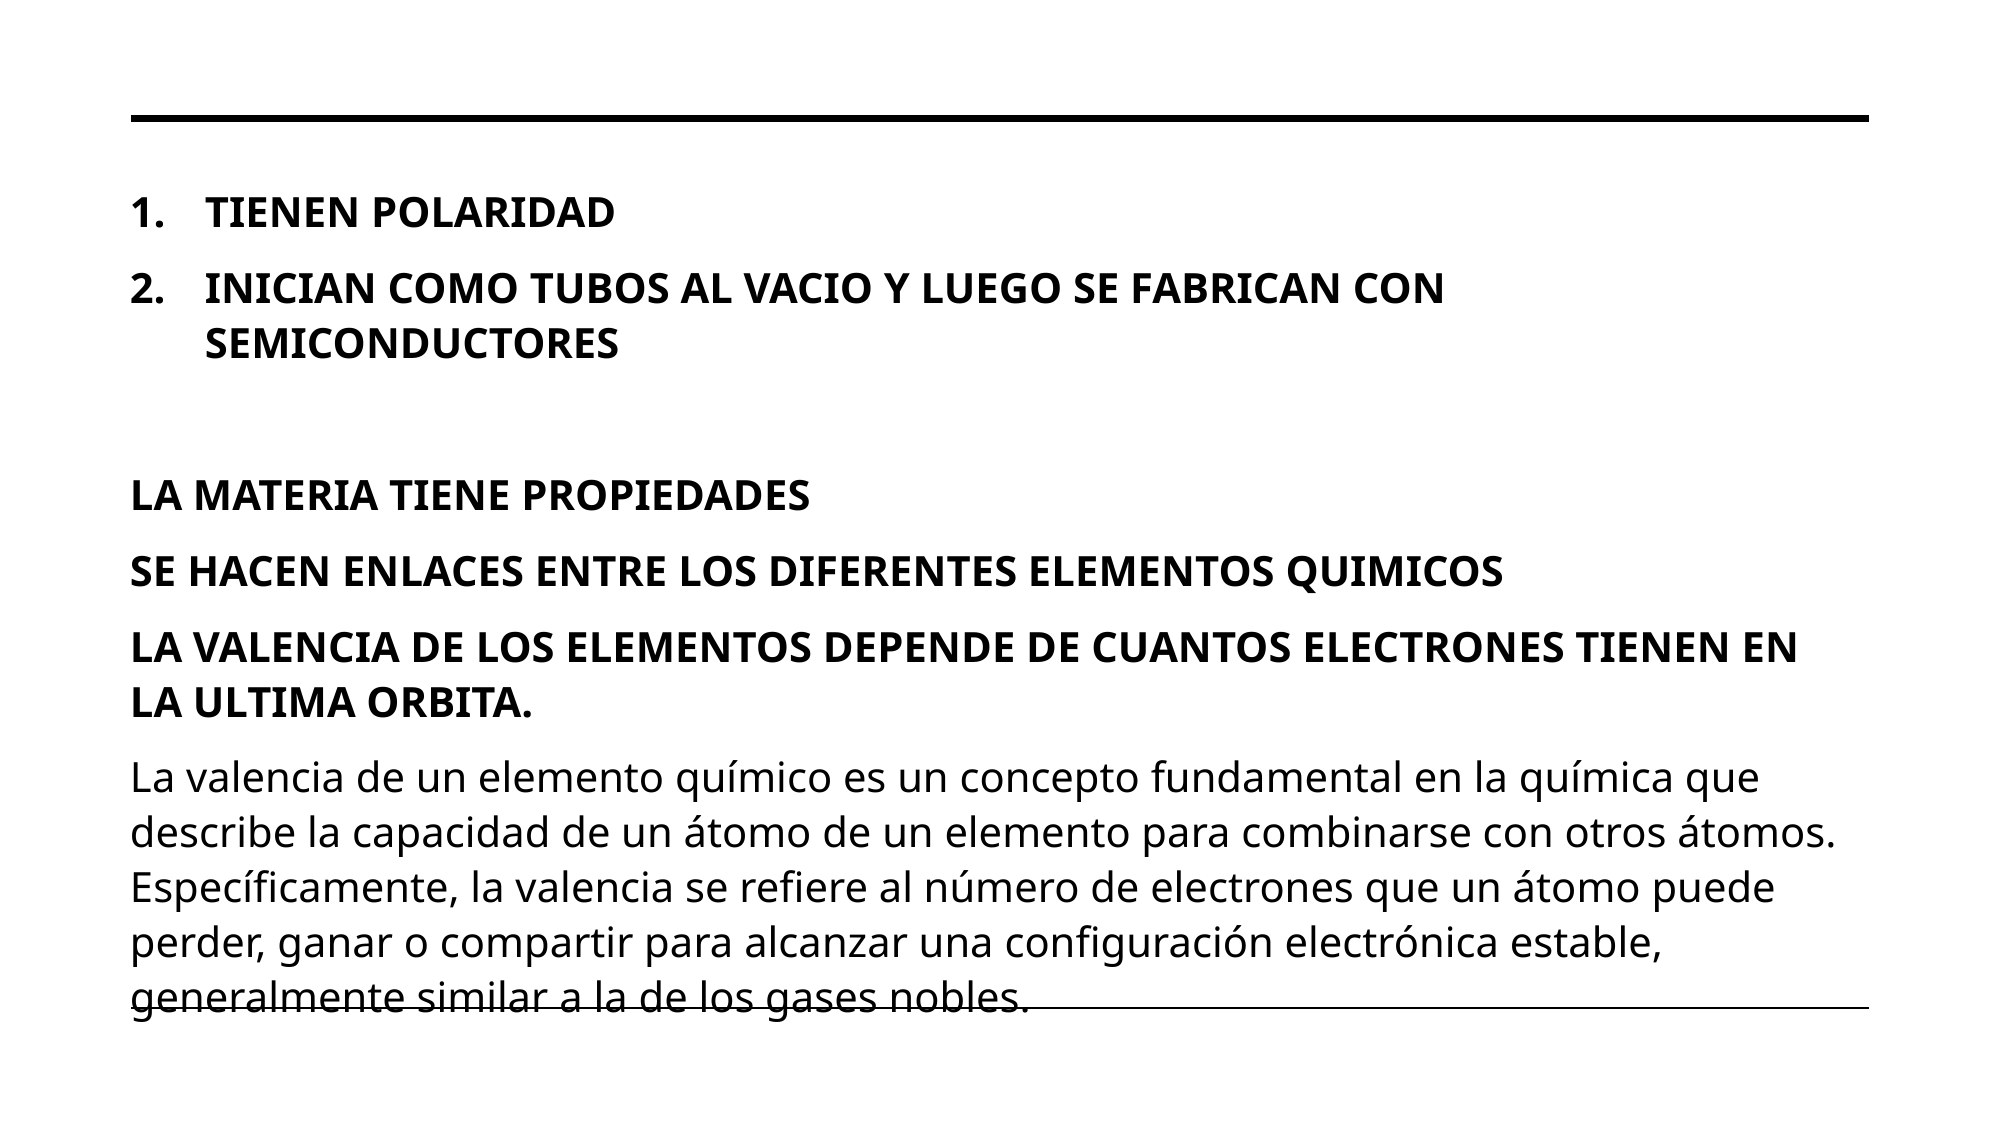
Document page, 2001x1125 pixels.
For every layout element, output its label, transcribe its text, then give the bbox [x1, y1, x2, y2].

list TIENEN POLARIDAD INICIAN COMO TUBOS AL VACIO Y LUEGO SE FABRICAN CON SEMICONDUCTORES LA MATERIA TIENE PROPIEDADES SE HACEN ENLACES ENTRE LOS DIFERENTES ELEMENTOS QUIMICOS LA VALENCIA DE LOS ELEMENTOS DEPENDE DE CUANTOS ELECTRONES TIENEN EN LA ULTIMA ORBITA. La valencia de un elemento químico es un concepto fundamental en la química que describe la capacidad de un átomo de un elemento para combinarse con otros átomos. Específicamente, la valencia se refiere al número de electrones que un átomo puede perder, ganar o compartir para alcanzar una configuración electrónica estable, generalmente similar a la de los gases nobles. [114, 173, 1869, 978]
